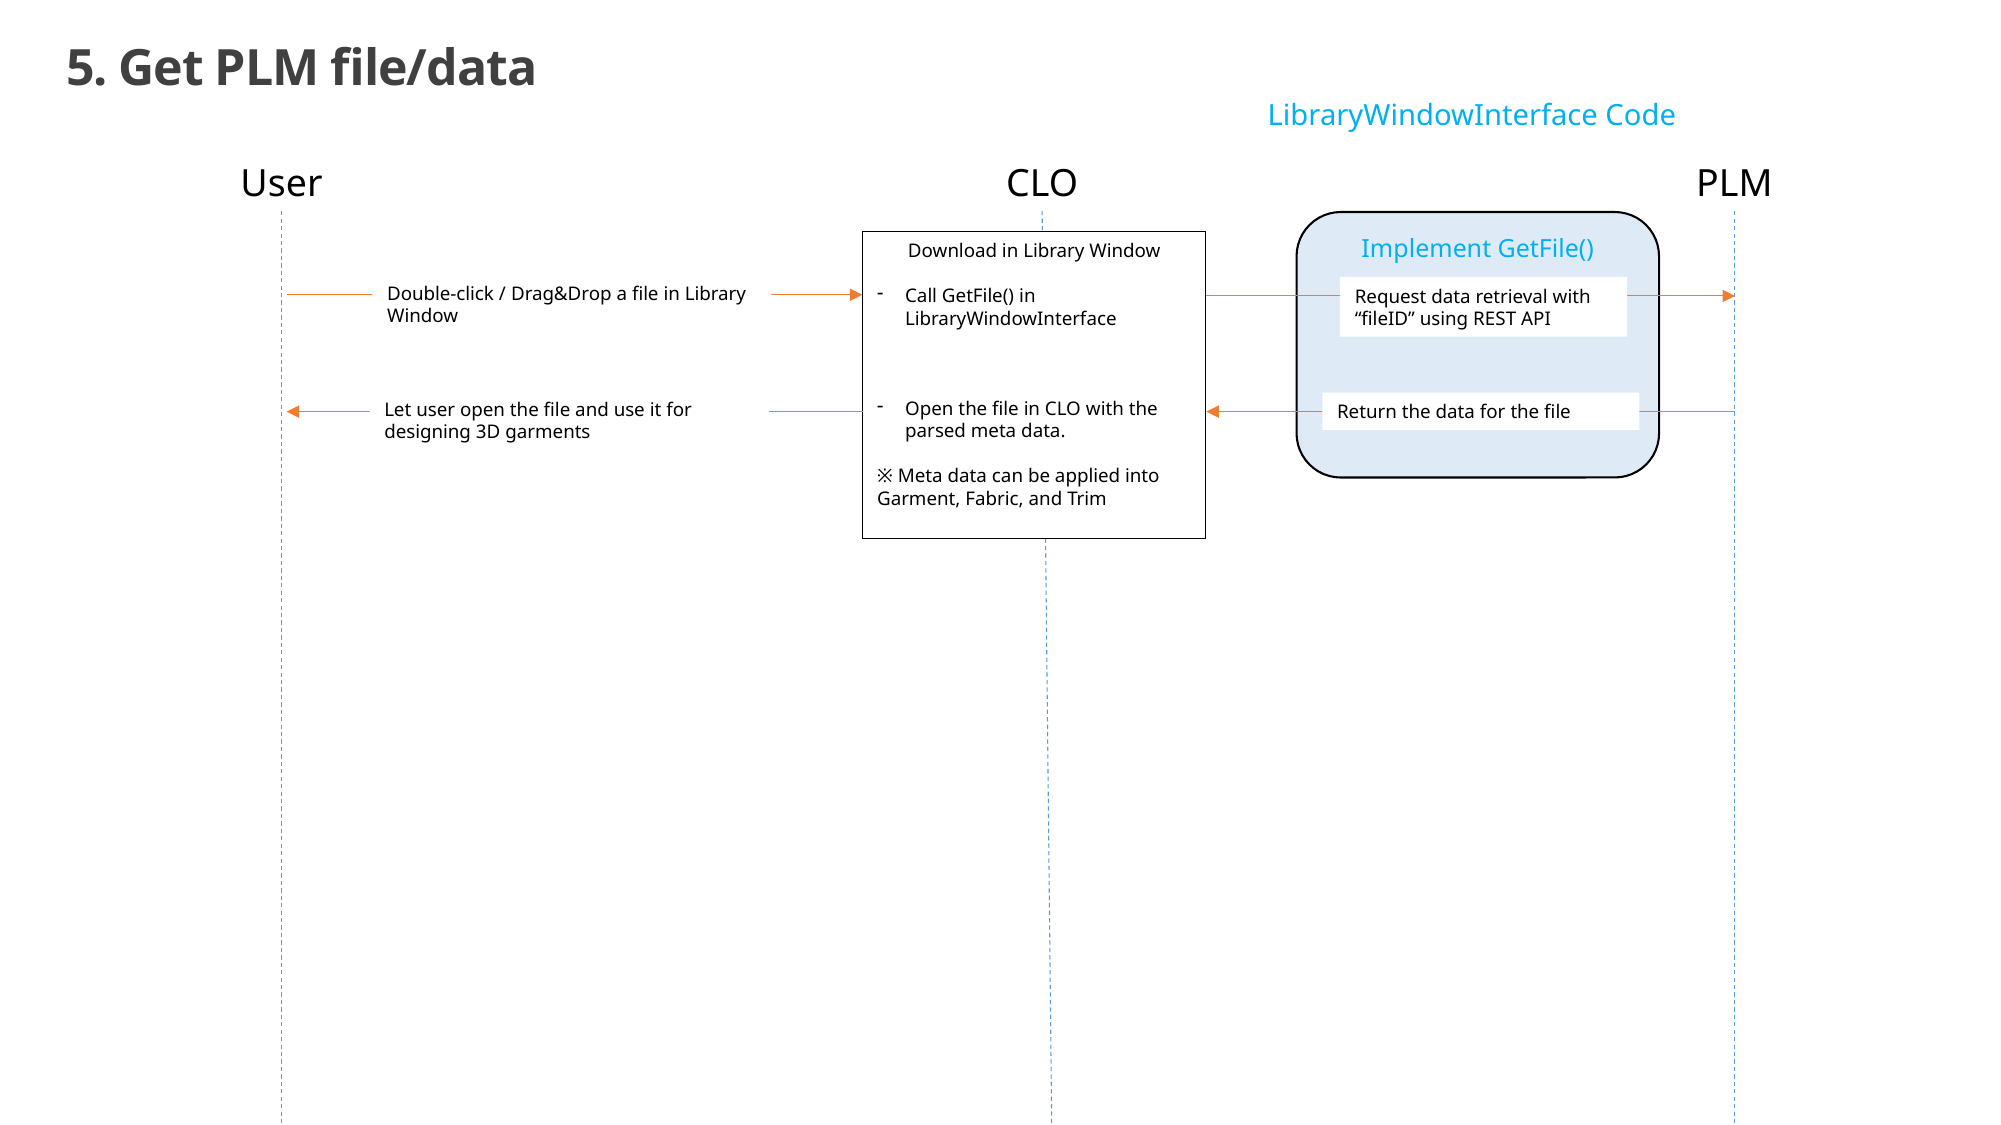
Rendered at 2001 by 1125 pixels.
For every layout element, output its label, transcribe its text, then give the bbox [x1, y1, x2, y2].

text_box Return the data for the file [1322, 392, 1640, 411]
text_box Implement GetFile() [1295, 412, 1661, 479]
text_box LibraryWindowInterface Code [1252, 88, 1692, 139]
text_box Implement GetFile() [1295, 297, 1661, 411]
text_box Let user open the file and use it for designing 3D garments [369, 390, 769, 411]
text_box 5. Get PLM file/data [51, 27, 552, 103]
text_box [1042, 212, 1052, 1125]
text_box Double-click / Drag&Drop a file in Library Window [372, 274, 772, 294]
text_box PLM [1681, 151, 1788, 212]
text_box Return the data for the file [1322, 412, 1640, 430]
text_box CLO [991, 151, 1093, 212]
text_box Download in Library Window Call GetFile() in LibraryWindowInterface Open the file in CLO with the parsed meta data. ※ Meta data can be applied into Garment, Fabric, and Trim [1052, 231, 1206, 539]
text_box Double-click / Drag&Drop a file in Library Window [372, 295, 772, 335]
text_box Request data retrieval with “fileID” using REST API [1339, 297, 1628, 337]
text_box Request data retrieval with “fileID” using REST API [1339, 276, 1628, 295]
text_box Implement GetFile() [1295, 210, 1661, 295]
text_box Let user open the file and use it for designing 3D garments [369, 412, 769, 450]
text_box Download in Library Window Call GetFile() in LibraryWindowInterface Open the file in CLO with the parsed meta data. ※ Meta data can be applied into Garment, Fabric, and Trim [862, 231, 1042, 539]
text_box User [225, 151, 338, 212]
